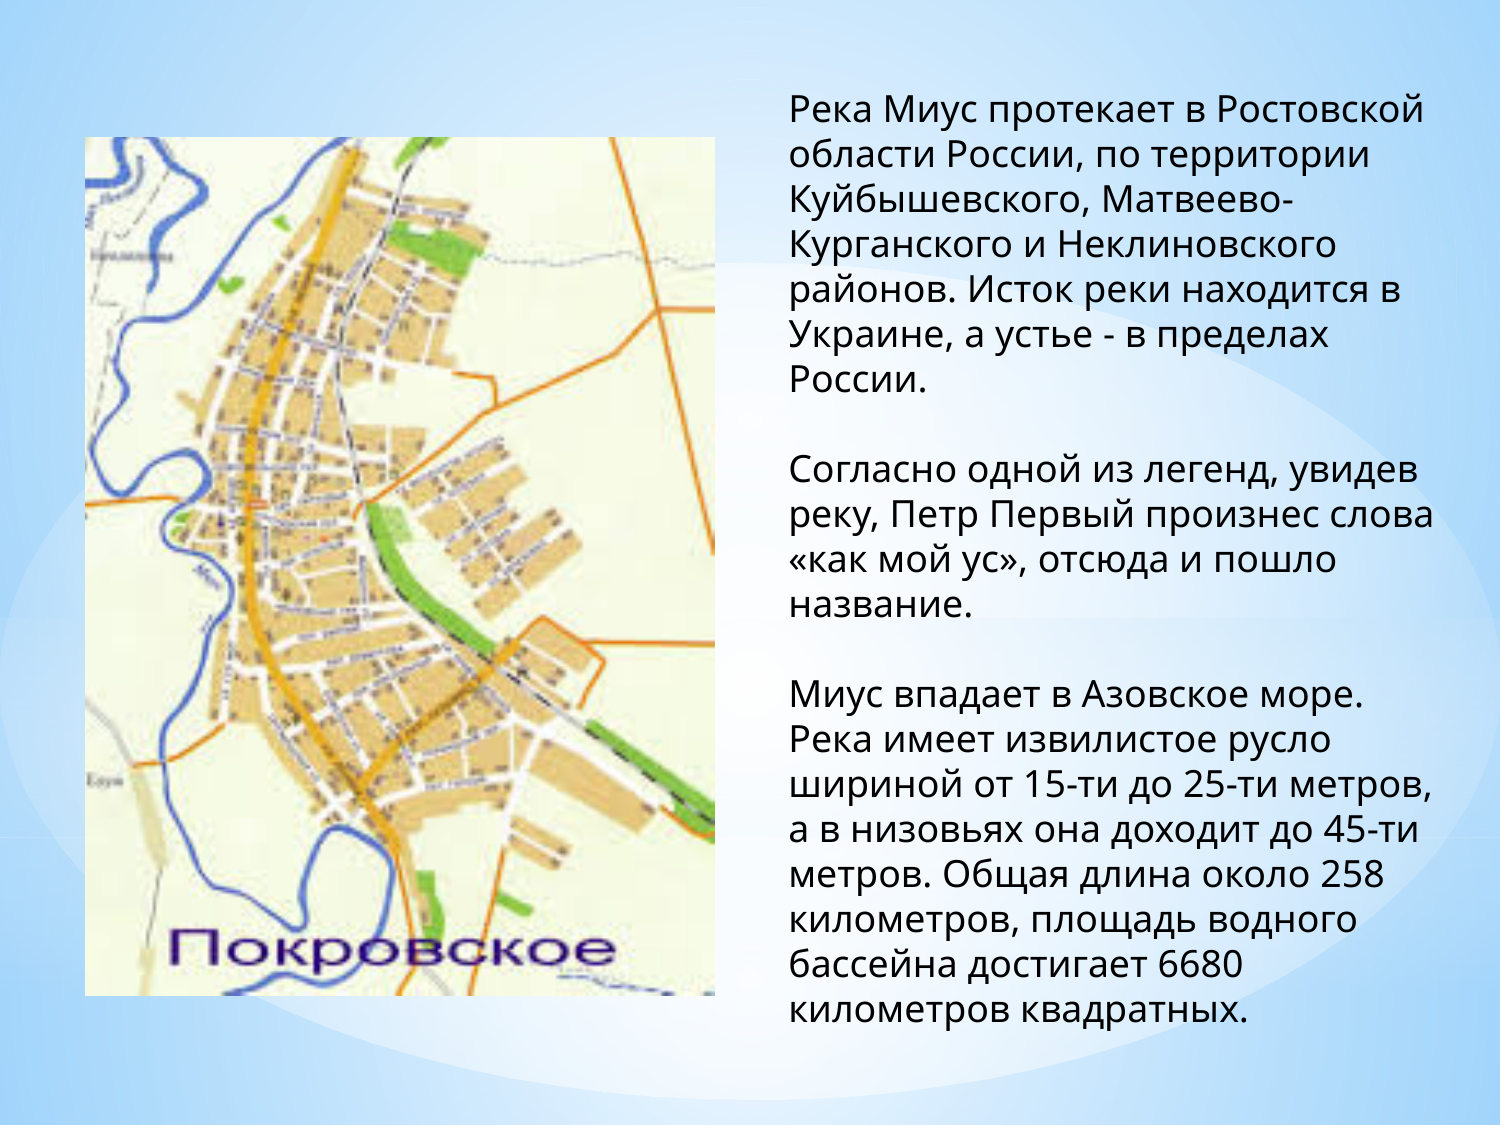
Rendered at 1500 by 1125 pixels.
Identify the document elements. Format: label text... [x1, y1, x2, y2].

text_box Река Миус протекает в Ростовской области России, по территории Куйбышевского, Матвеево-Курганского и Неклиновского районов. Исток реки находится в Украине, а устье - в пределах России. Согласно одной из легенд, увидев реку, Петр Первый произнес слова «как мой ус», отсюда и пошло название. Миус впадает в Азовское море. Река имеет извилистое русло шириной от 15-ти до 25-ти метров, а в низовьях она доходит до 45-ти метров. Общая длина около 258 километров, площадь водного бассейна достигает 6680 километров квадратных. [773, 78, 1459, 1038]
picture [85, 136, 715, 996]
